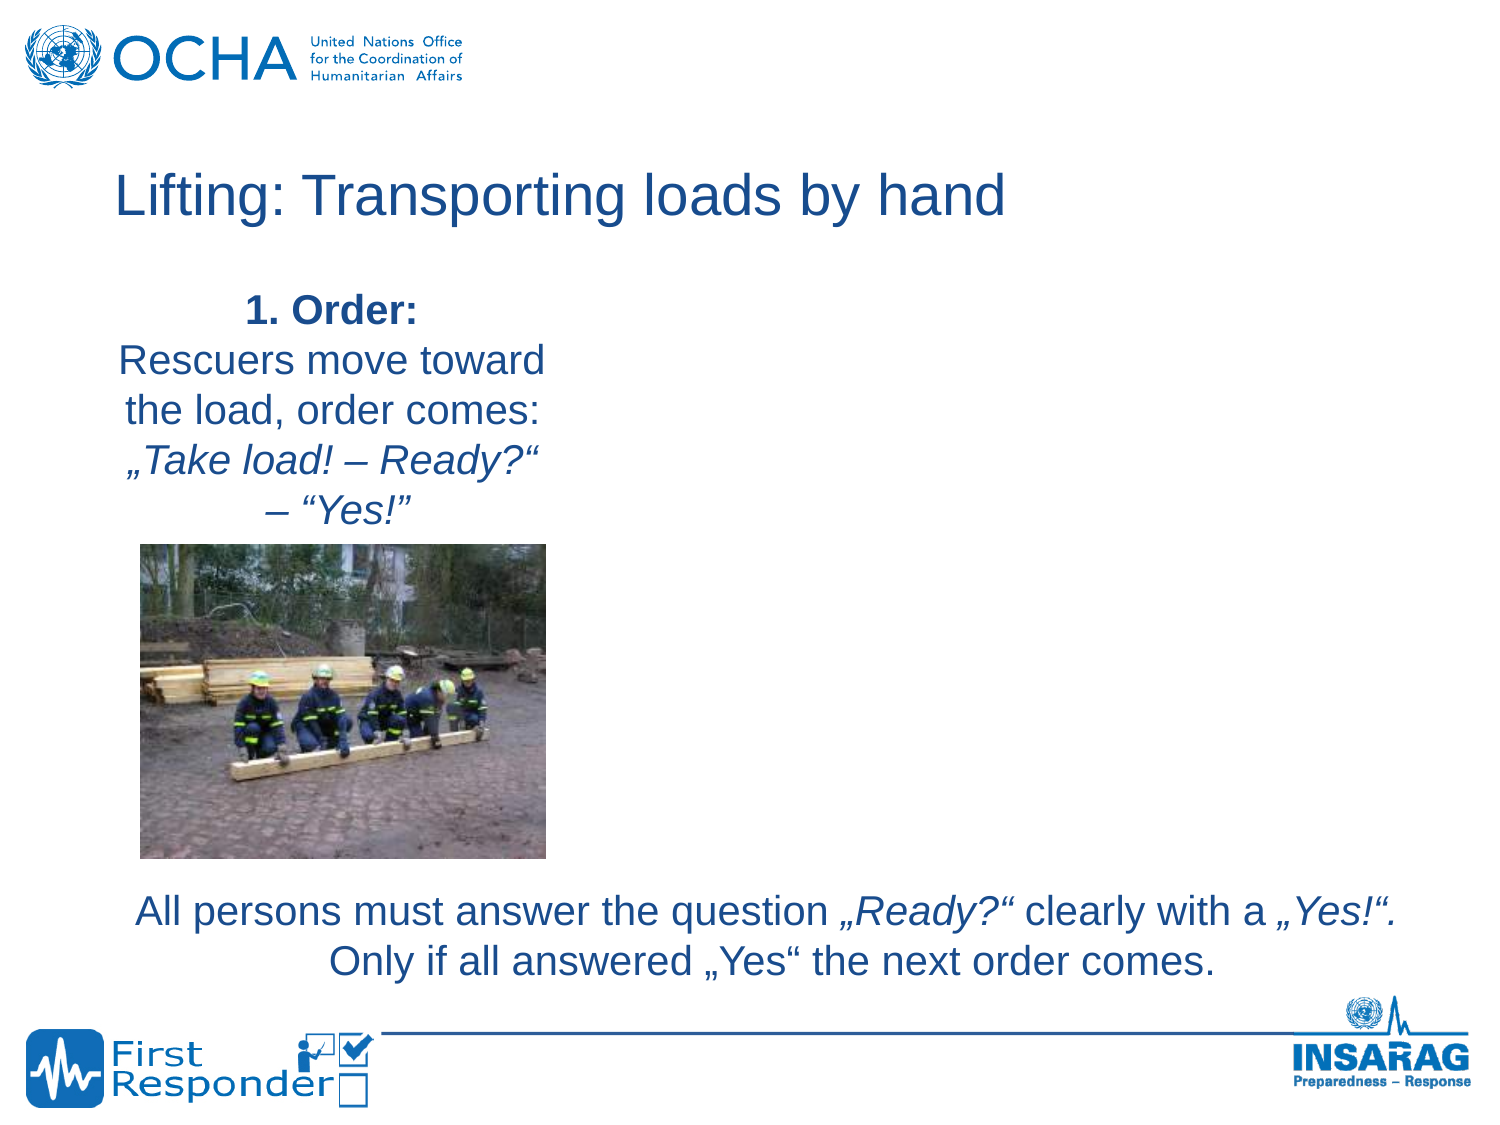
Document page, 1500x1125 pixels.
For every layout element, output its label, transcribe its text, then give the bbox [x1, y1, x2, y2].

text_box Lifting: Transporting loads by hand [99, 149, 1375, 235]
picture [24, 1024, 375, 1113]
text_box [99, 274, 1438, 993]
picture [1287, 995, 1471, 1094]
